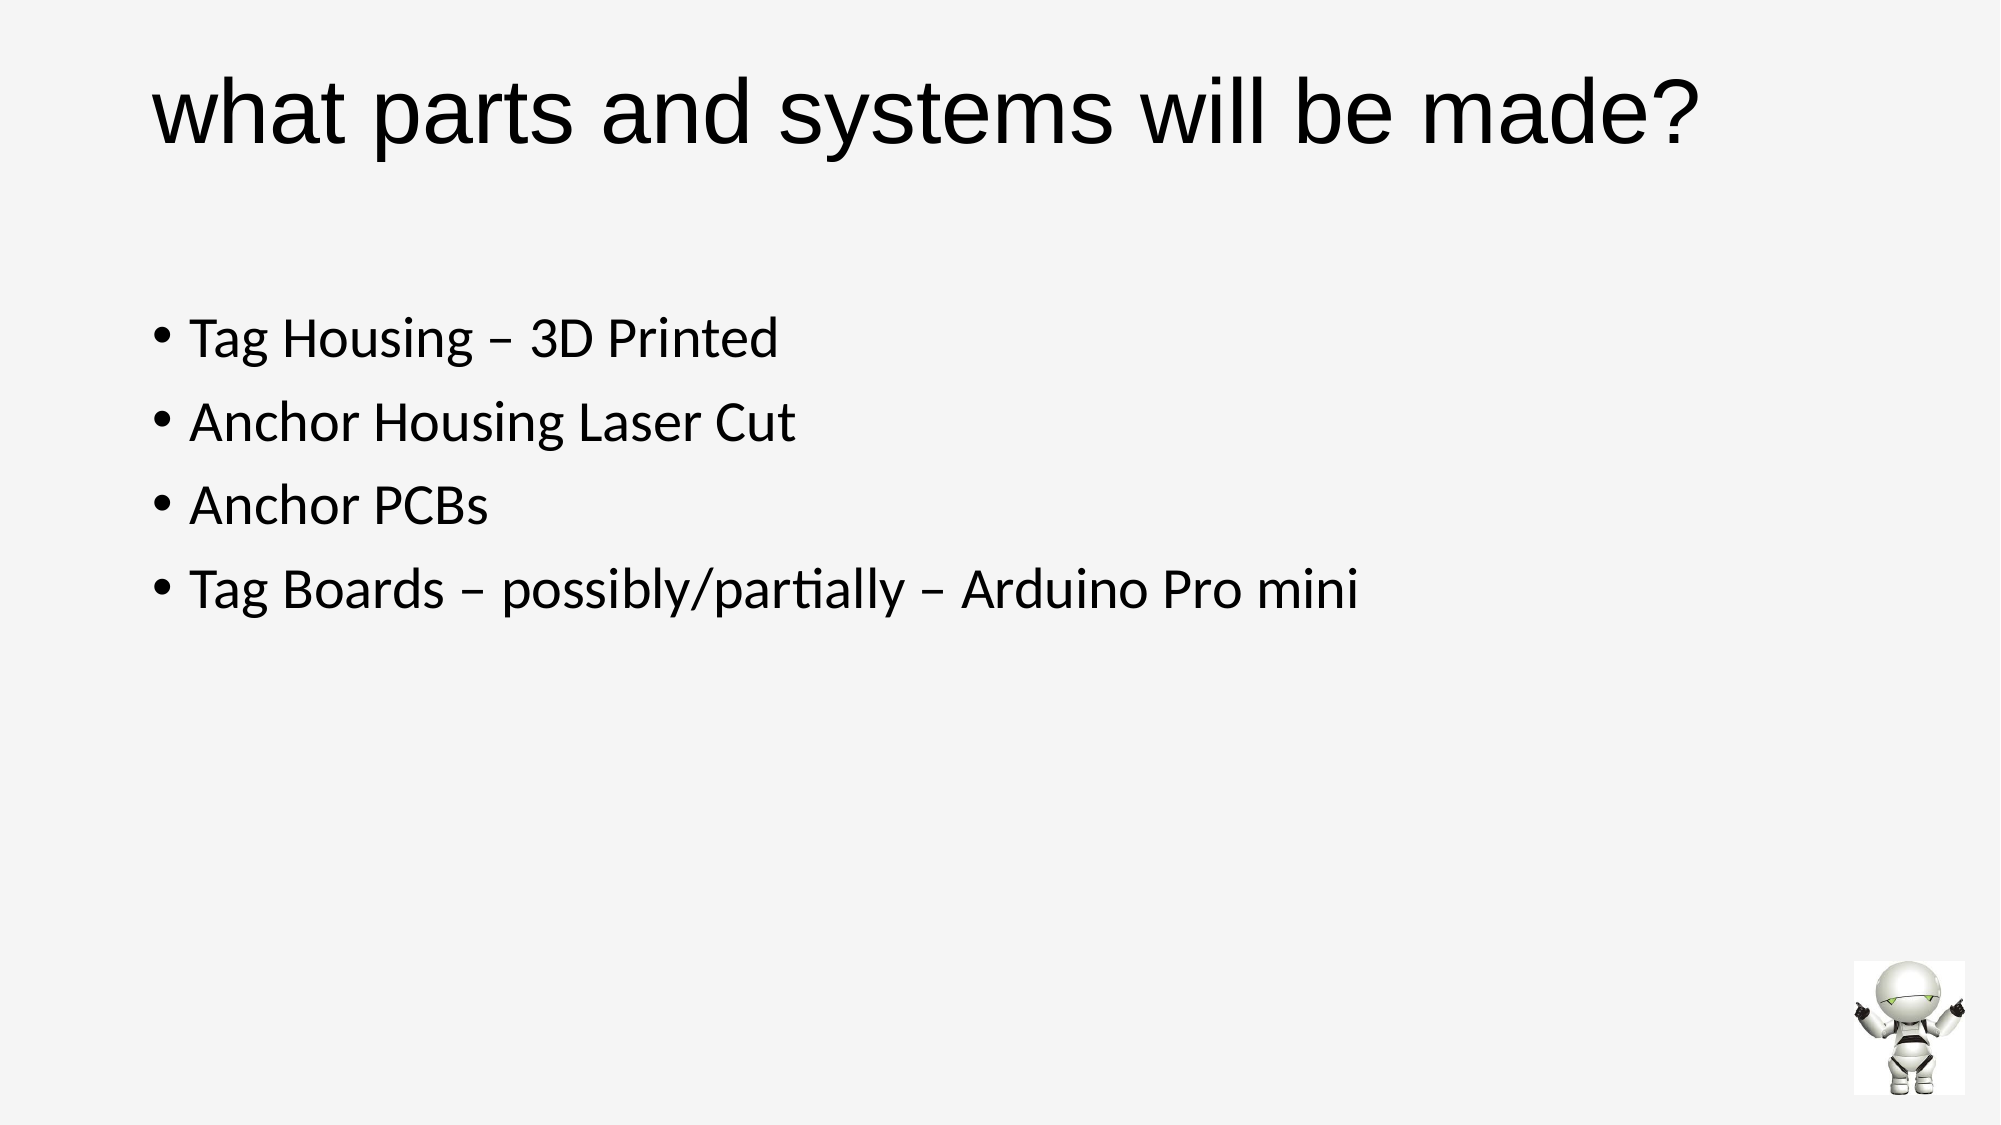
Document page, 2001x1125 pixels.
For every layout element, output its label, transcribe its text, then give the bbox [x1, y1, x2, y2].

title what parts and systems will be made? [137, 59, 1863, 278]
picture [1854, 961, 1965, 1095]
list Tag Housing – 3D Printed Anchor Housing Laser Cut Anchor PCBs Tag Boards – possibly/partially – Arduino Pro mini [137, 299, 1863, 1014]
